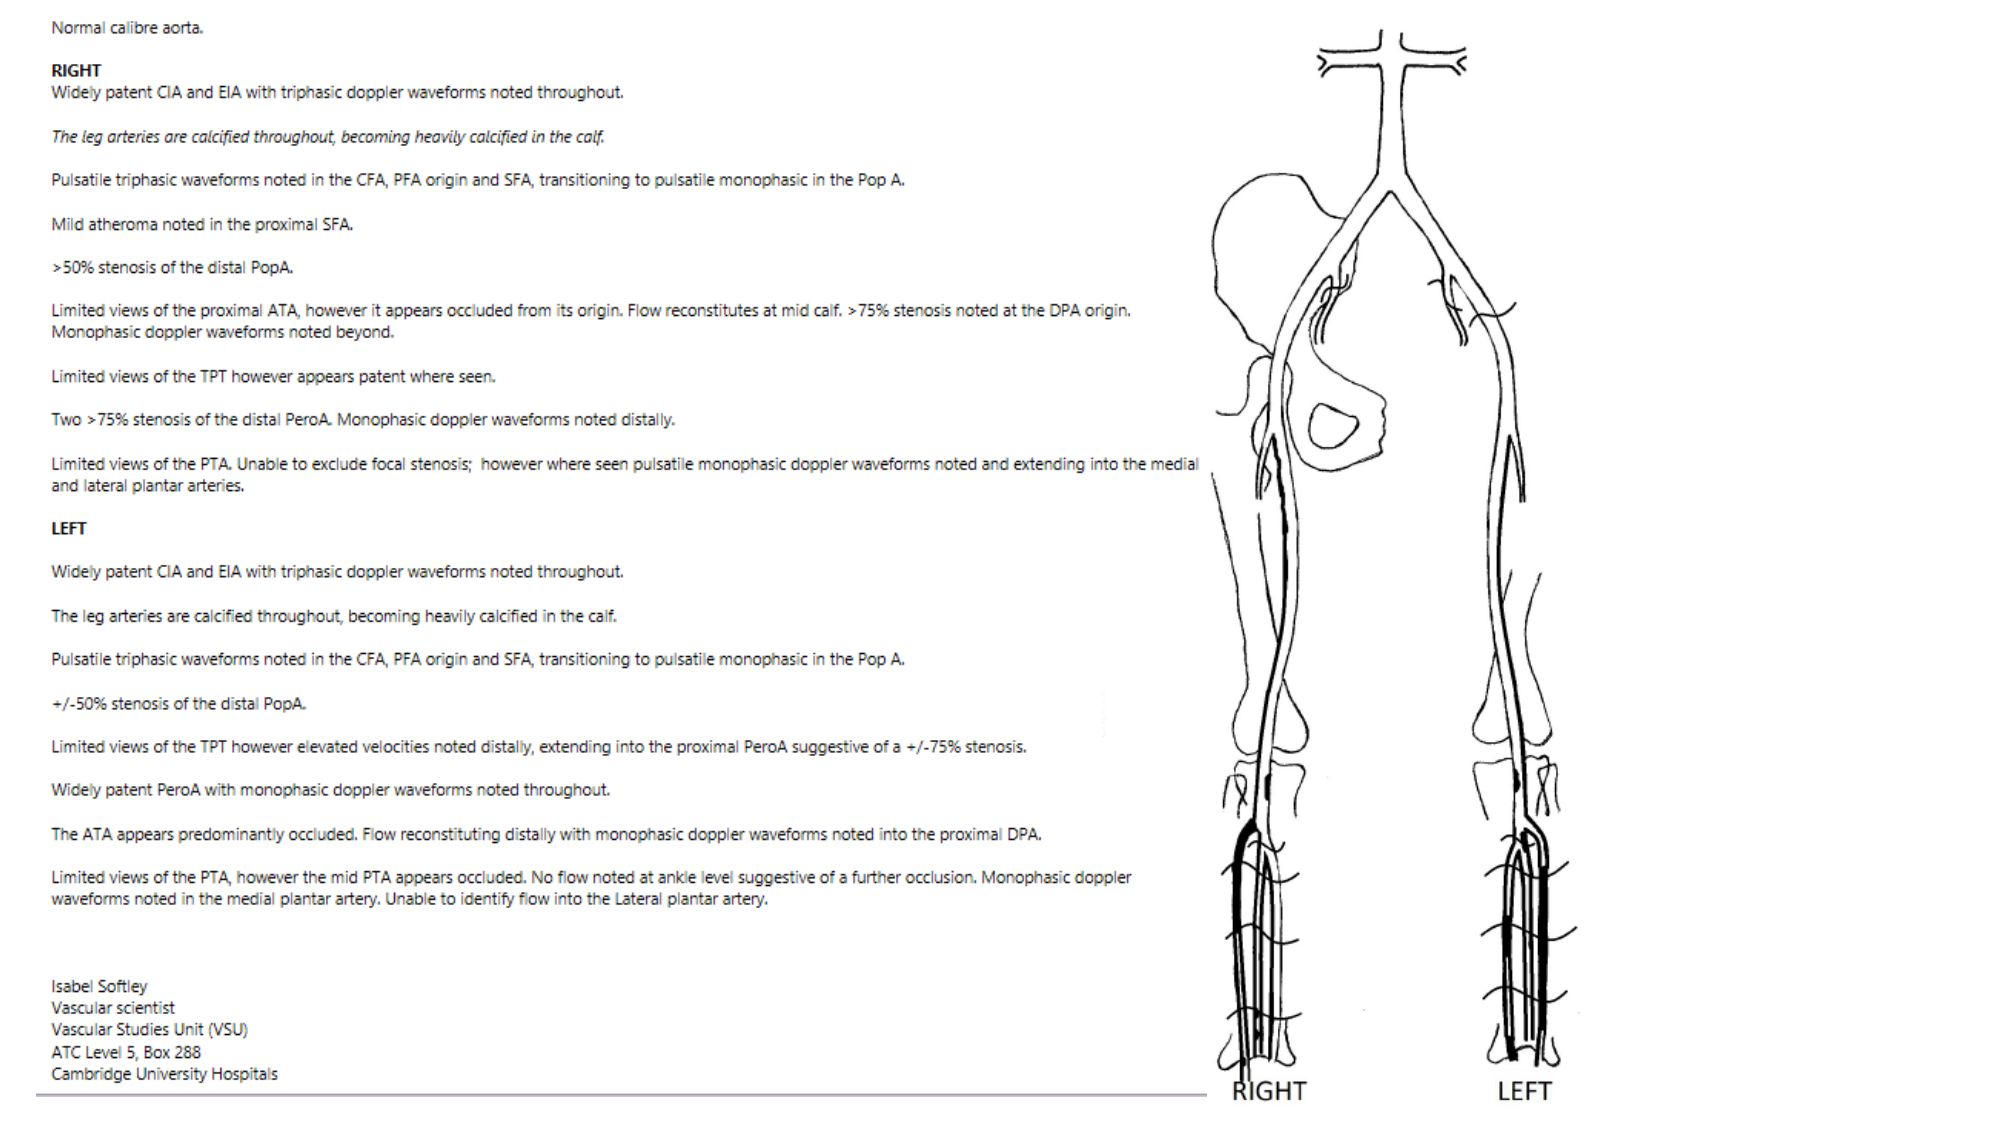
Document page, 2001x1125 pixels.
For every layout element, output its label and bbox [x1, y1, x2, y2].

picture [36, 20, 1582, 1113]
